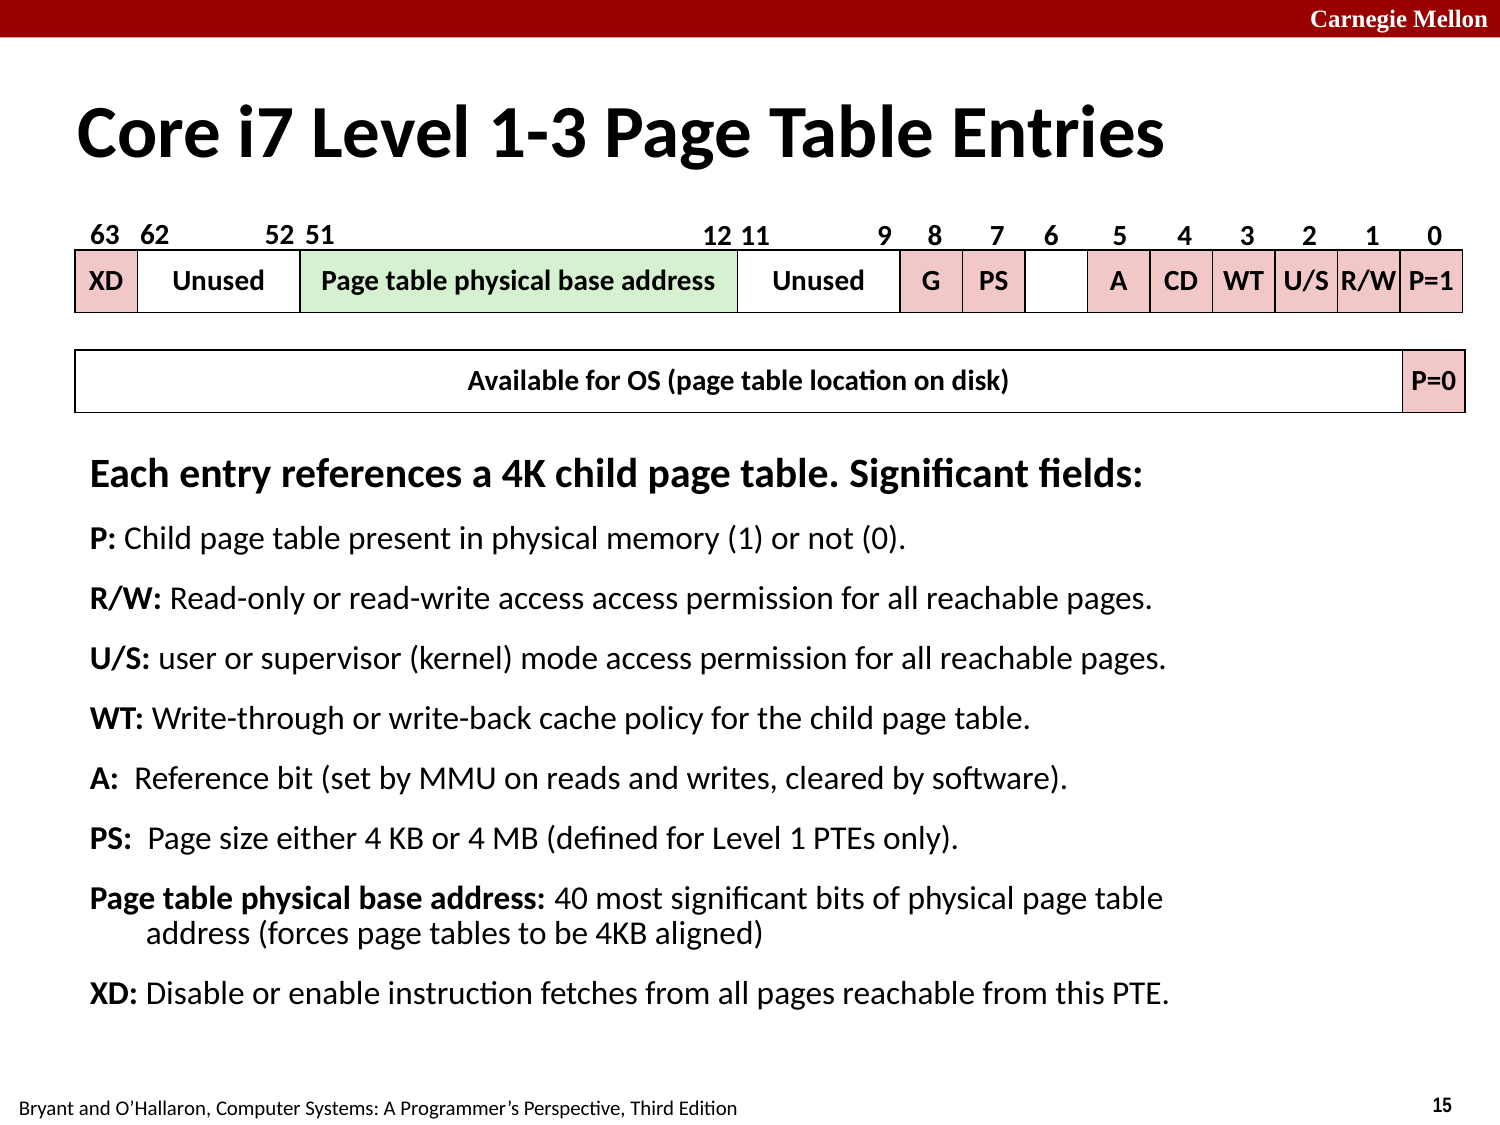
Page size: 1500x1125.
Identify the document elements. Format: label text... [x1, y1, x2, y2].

text_box 5 [1097, 213, 1143, 259]
text_box P=1 [1399, 249, 1463, 313]
text_box [1024, 249, 1087, 313]
text_box 6 [1029, 213, 1074, 259]
text_box 62 [135, 212, 185, 258]
text_box 3 [1225, 213, 1270, 259]
text_box Unused [737, 249, 899, 313]
text_box 9 [862, 213, 907, 259]
text_box 2 [1287, 213, 1332, 259]
text_box G [899, 249, 962, 313]
title Core i7 Level 1-3 Page Table Entries [62, 80, 1269, 176]
text_box 11 [725, 213, 786, 259]
text_box Available for OS (page table location on disk) [75, 349, 1402, 413]
text_box A [1087, 249, 1149, 313]
text_box 1 [1350, 213, 1395, 259]
text_box 7 [975, 213, 1020, 259]
text_box 0 [1412, 213, 1458, 259]
text_box 12 [687, 213, 725, 259]
text_box PS [962, 249, 1024, 313]
text_box P=0 [1402, 349, 1465, 413]
text_box 52 [250, 212, 310, 258]
text_box R/W [1337, 249, 1399, 313]
text_box 63 [75, 212, 135, 258]
text_box Unused [138, 249, 300, 313]
text_box XD [74, 249, 138, 313]
text_box 51 [310, 212, 350, 258]
text_box Each entry references a 4K child page table. Significant fields: P: Child page table present in physical memory (1) or not (0). R/W: Read-only or read-write access access permission for all reachable pages. U/S: user or supervisor (kernel) mode access permission for all reachable pages. WT: Write-through or write-back cache policy for the child page table. A: Reference bit (set by MMU on reads and writes, cleared by software). PS: Page size either 4 KB or 4 MB (defined for Level 1 PTEs only). Page table physical base address: 40 most significant bits of physical page table address (forces page tables to be 4KB aligned) XD: Disable or enable instruction fetches from all pages reachable from this PTE. [74, 444, 1213, 1019]
text_box 8 [912, 213, 958, 259]
text_box CD [1149, 249, 1212, 313]
text_box U/S [1274, 249, 1337, 313]
text_box Page table physical base address [300, 249, 737, 313]
text_box 4 [1162, 213, 1208, 259]
text_box WT [1212, 249, 1274, 313]
